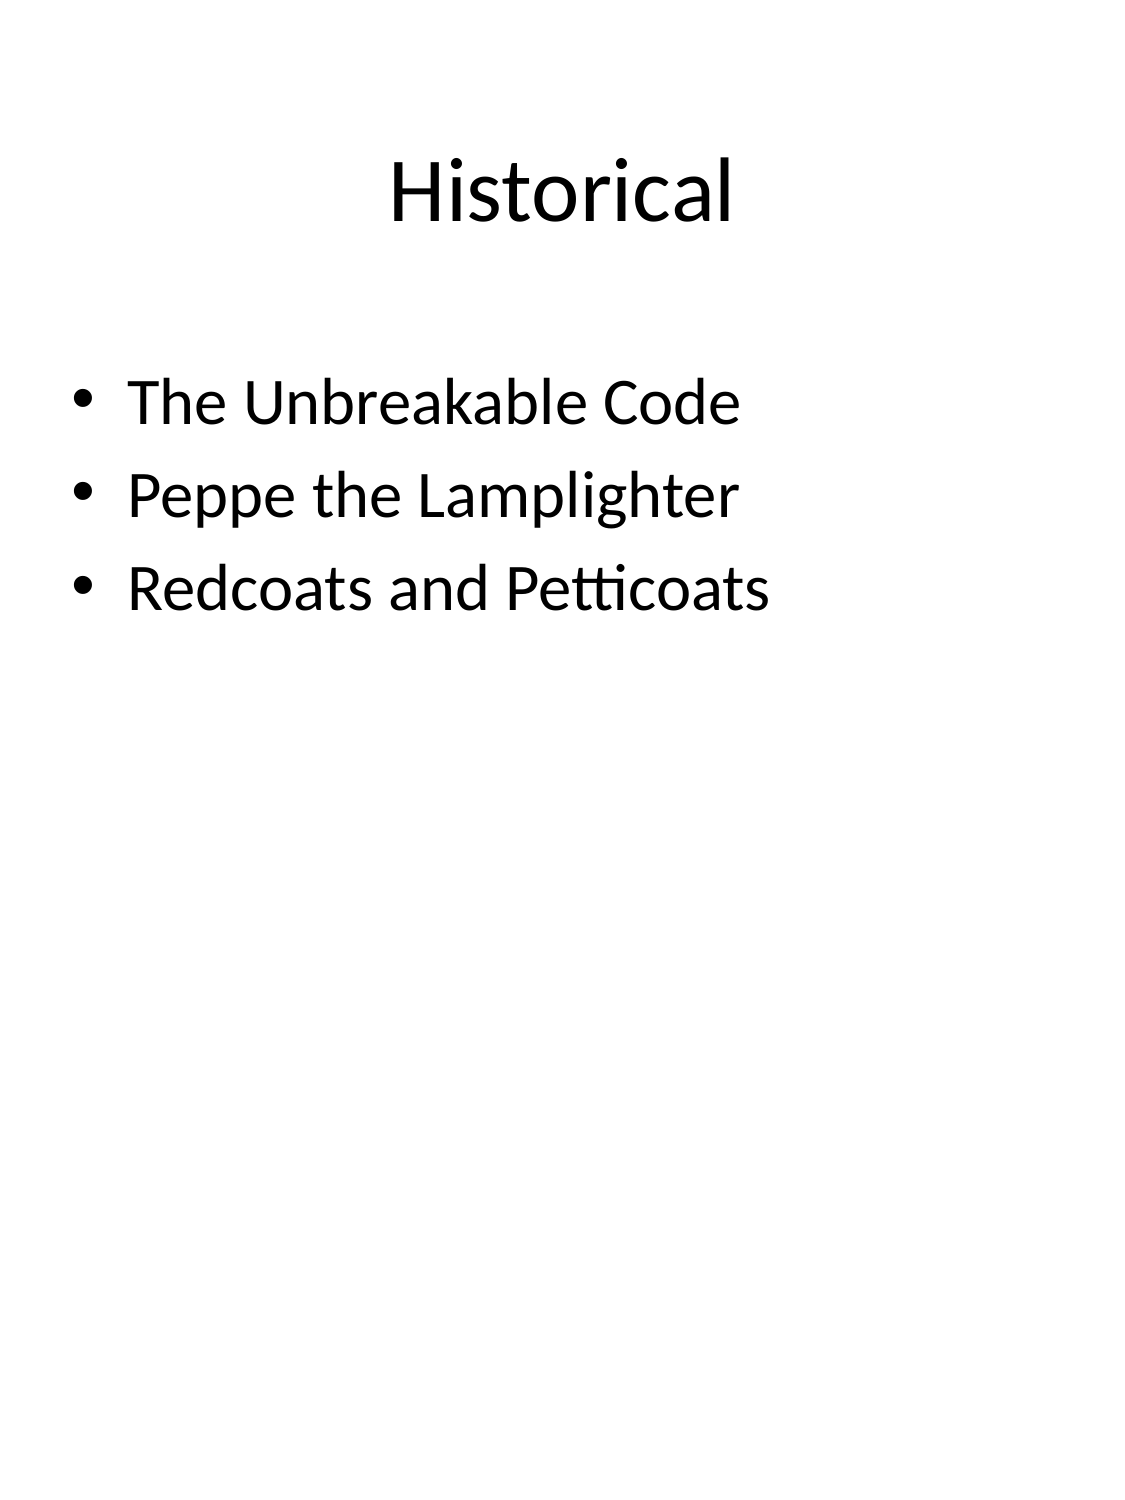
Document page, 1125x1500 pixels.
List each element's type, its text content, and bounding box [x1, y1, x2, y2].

title Historical [56, 60, 1069, 310]
list The Unbreakable Code Peppe the Lamplighter Redcoats and Petticoats [56, 350, 1069, 1340]
